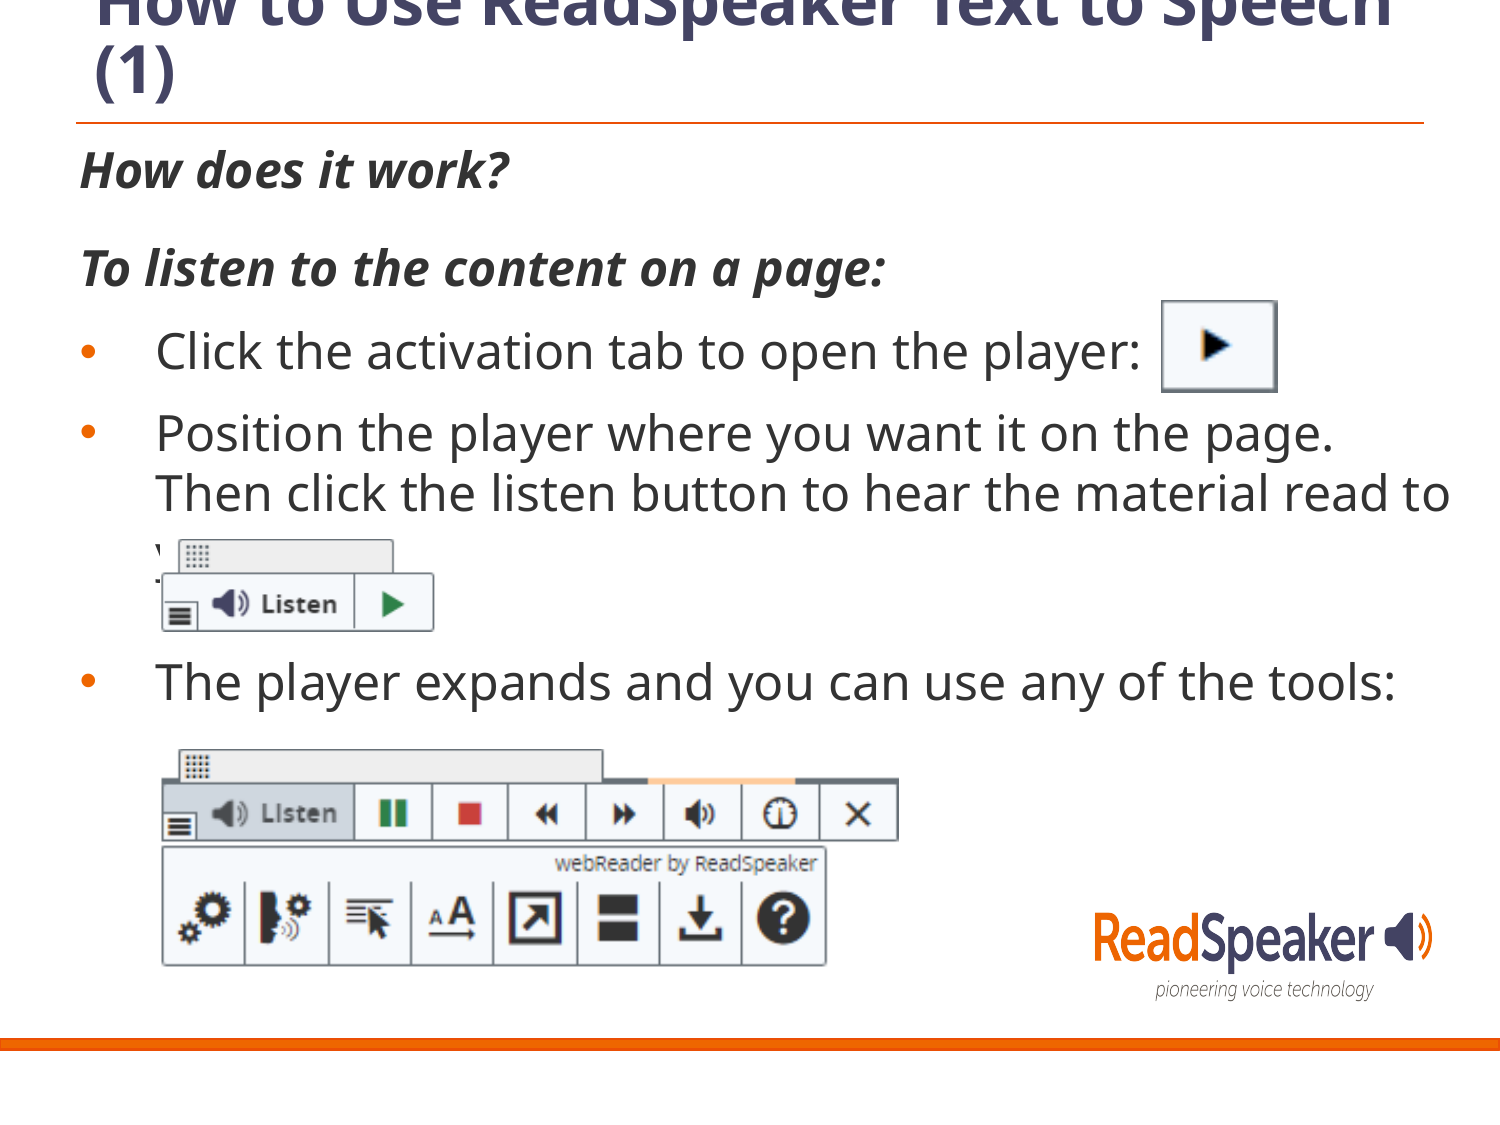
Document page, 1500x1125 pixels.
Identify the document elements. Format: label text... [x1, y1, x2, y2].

picture [1068, 890, 1459, 1010]
list How does it work? To listen to the content on a page: Click the activation tab to open the player: [79, 137, 1461, 367]
text_box Position the player where you want it on the page. Then click the listen button to hear the material read to you: [79, 401, 1461, 494]
text_box The player expands and you can use any of the tools: [79, 650, 1449, 743]
picture [1160, 299, 1278, 393]
title How to Use ReadSpeaker Text to Speech (1) [79, 25, 1500, 115]
picture [159, 538, 438, 633]
picture [159, 749, 900, 970]
